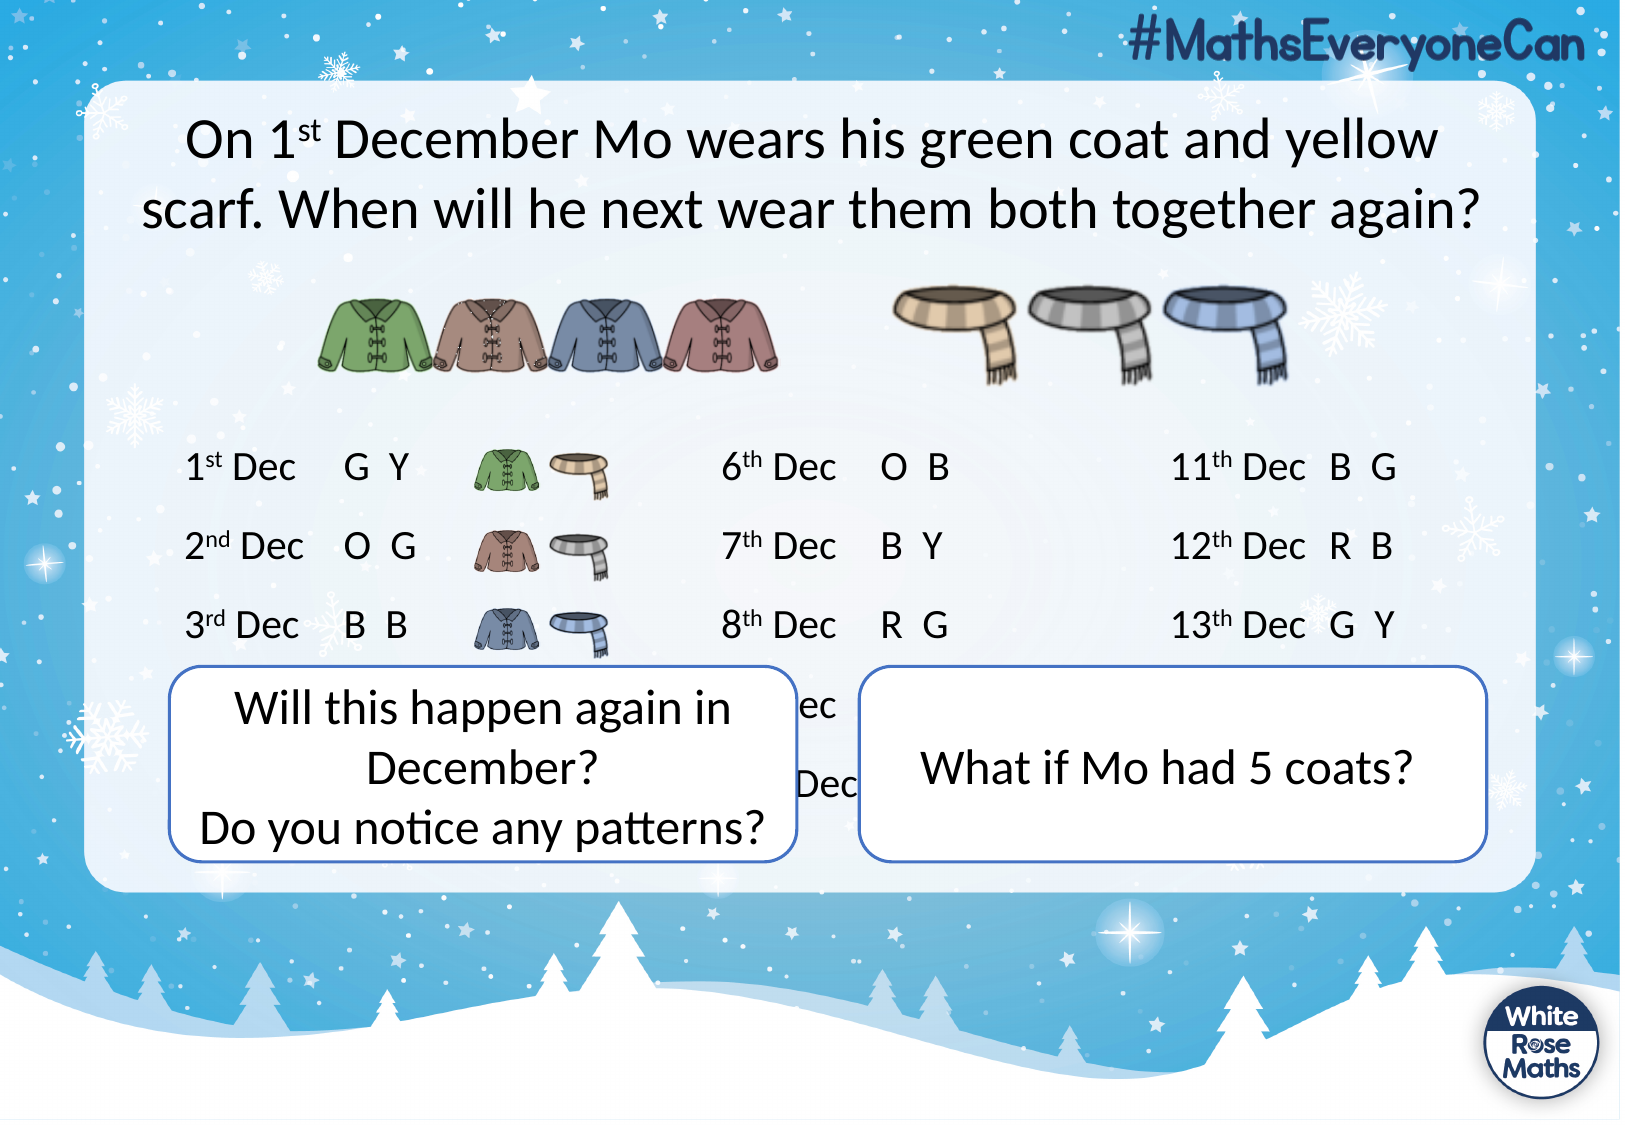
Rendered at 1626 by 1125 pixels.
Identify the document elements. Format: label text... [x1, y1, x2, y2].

text_box On 1st December Mo wears his green coat and yellow scarf. When will he next wear them both together again? [118, 92, 1507, 318]
text_box What if Mo had 5 coats? [859, 666, 1487, 862]
text_box Will this happen again in December? Do you notice any patterns? [169, 666, 797, 862]
picture [0, 0, 1626, 1125]
